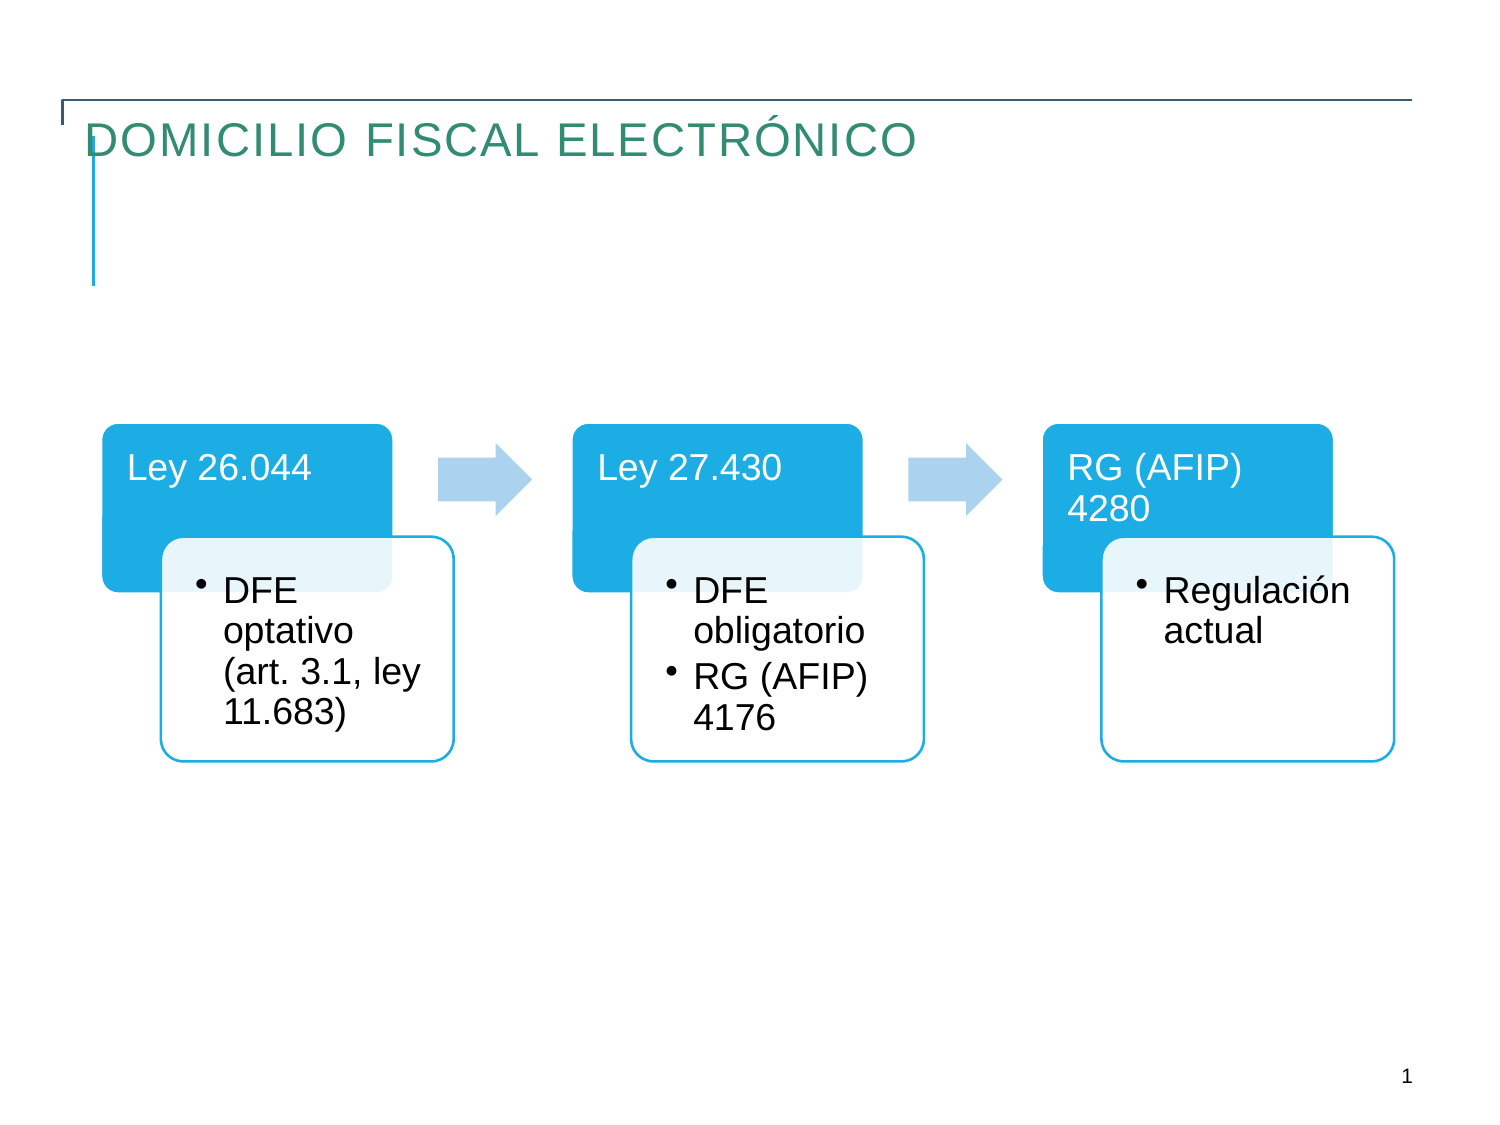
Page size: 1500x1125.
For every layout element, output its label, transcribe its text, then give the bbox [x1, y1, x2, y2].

slide_number 1 [1162, 1062, 1413, 1088]
title Domicilio fiscal electrónico [69, 112, 1395, 173]
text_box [100, 219, 1396, 965]
